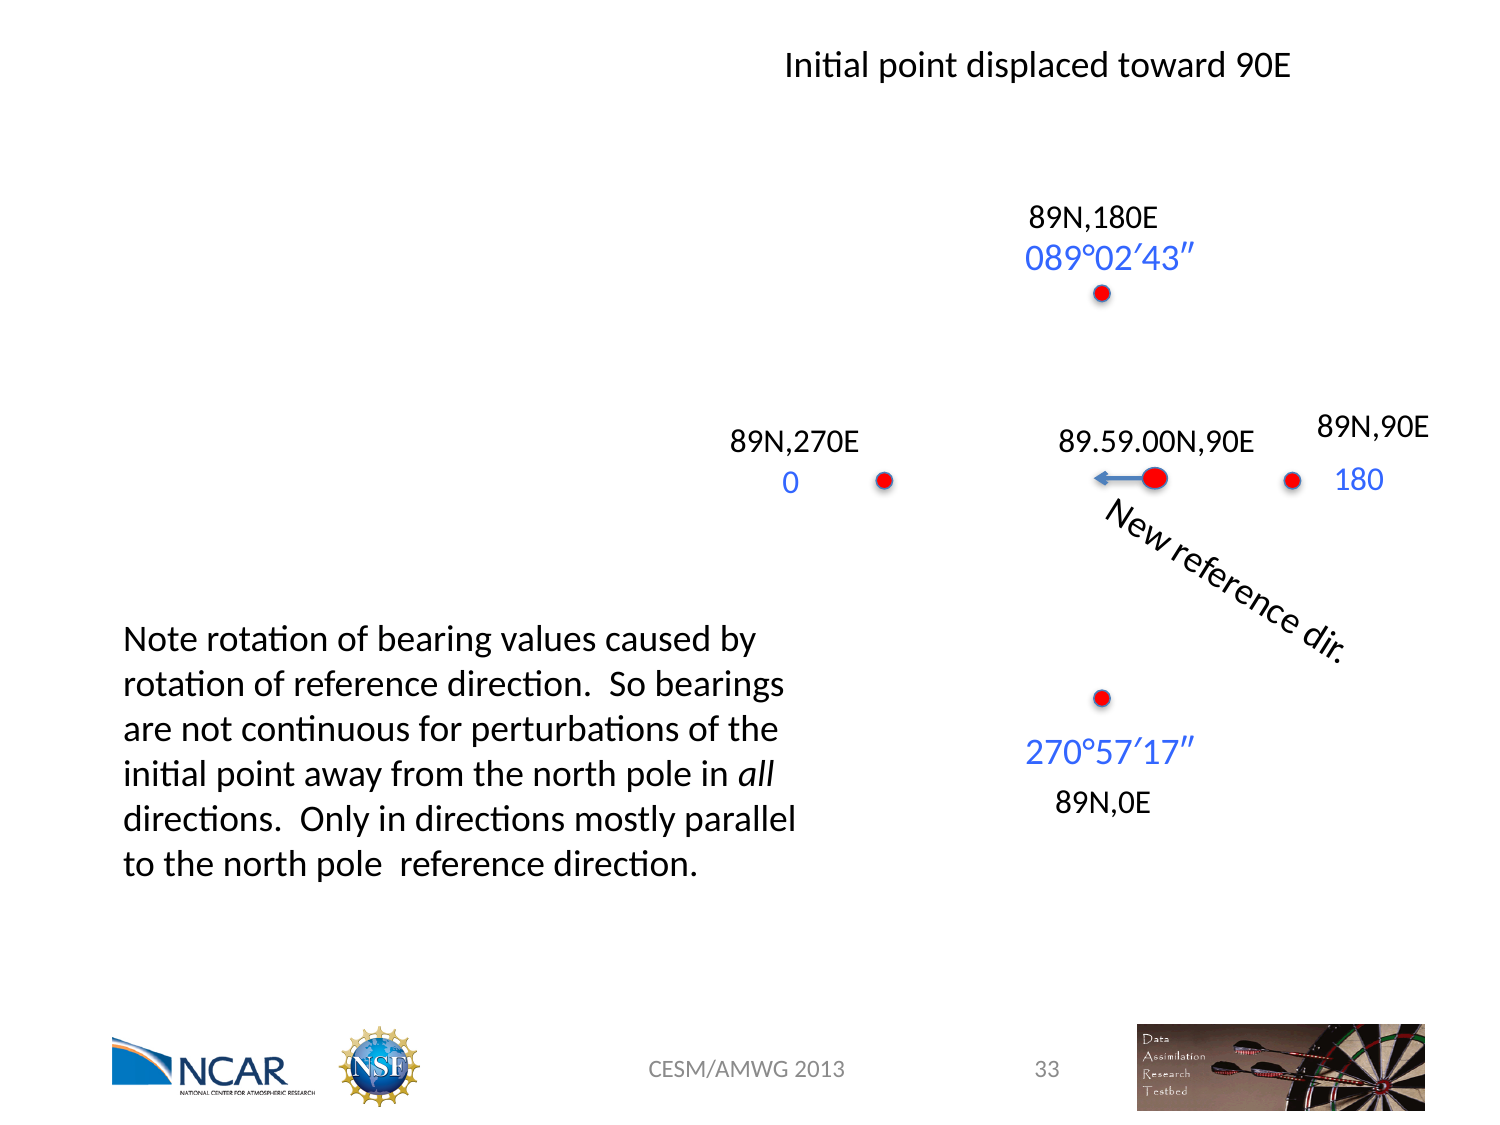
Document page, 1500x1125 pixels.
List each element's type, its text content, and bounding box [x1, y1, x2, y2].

text_box 89N,90E [1302, 396, 1500, 452]
text_box Note rotation of bearing values caused by rotation of reference direction. So bearings are not continuous for perturbations of the initial point away from the north pole in all directions. Only in directions mostly parallel to the north pole reference direction. [108, 606, 815, 892]
text_box 89N,270E [715, 412, 875, 467]
text_box 89N,0E [1040, 780, 1167, 828]
picture [1137, 1024, 1425, 1111]
text_box Initial point displaced toward 90E [769, 32, 1307, 93]
text_box 89.59.00N,90E [1043, 412, 1271, 467]
slide_number 33 [1002, 1037, 1075, 1098]
text_box 089°02′43″ [1010, 226, 1210, 286]
text_box New reference dir. [1083, 486, 1377, 687]
text_box 180 [1318, 452, 1399, 505]
text_box 0 [767, 452, 815, 508]
text_box [1093, 286, 1111, 303]
text_box [1283, 471, 1302, 490]
footer CESM/AMWG 2013 [602, 1037, 892, 1098]
text_box 270°57′17″ [1010, 719, 1210, 780]
text_box [875, 471, 894, 490]
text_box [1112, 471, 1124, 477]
text_box [1093, 689, 1111, 708]
text_box [1142, 467, 1169, 490]
picture [337, 1024, 421, 1108]
text_box 89N,180E [1013, 187, 1174, 226]
picture [112, 1037, 315, 1095]
